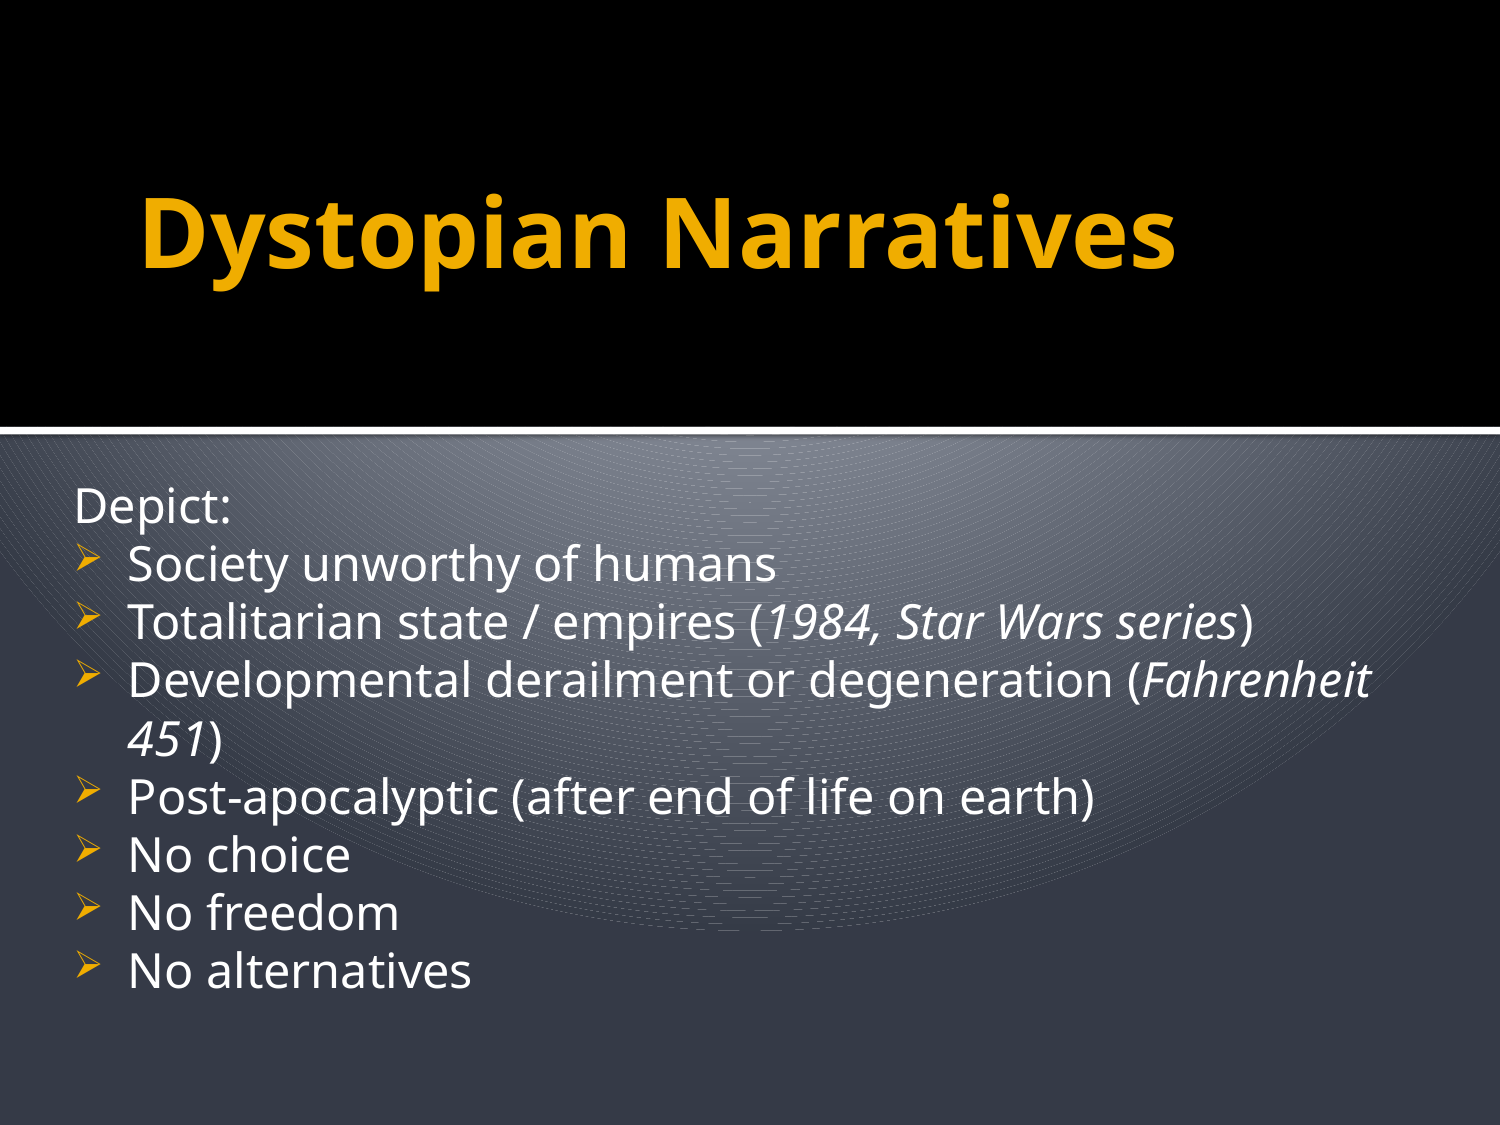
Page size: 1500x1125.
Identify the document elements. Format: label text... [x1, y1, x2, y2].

title Dystopian Narratives [123, 19, 1438, 288]
text_box Depict: Society unworthy of humans Totalitarian state / empires (1984, Star Wars series) Developmental derailment or degeneration (Fahrenheit 451) Post-apocalyptic (after end of life on earth) No choice No freedom No alternatives [49, 474, 1451, 1001]
